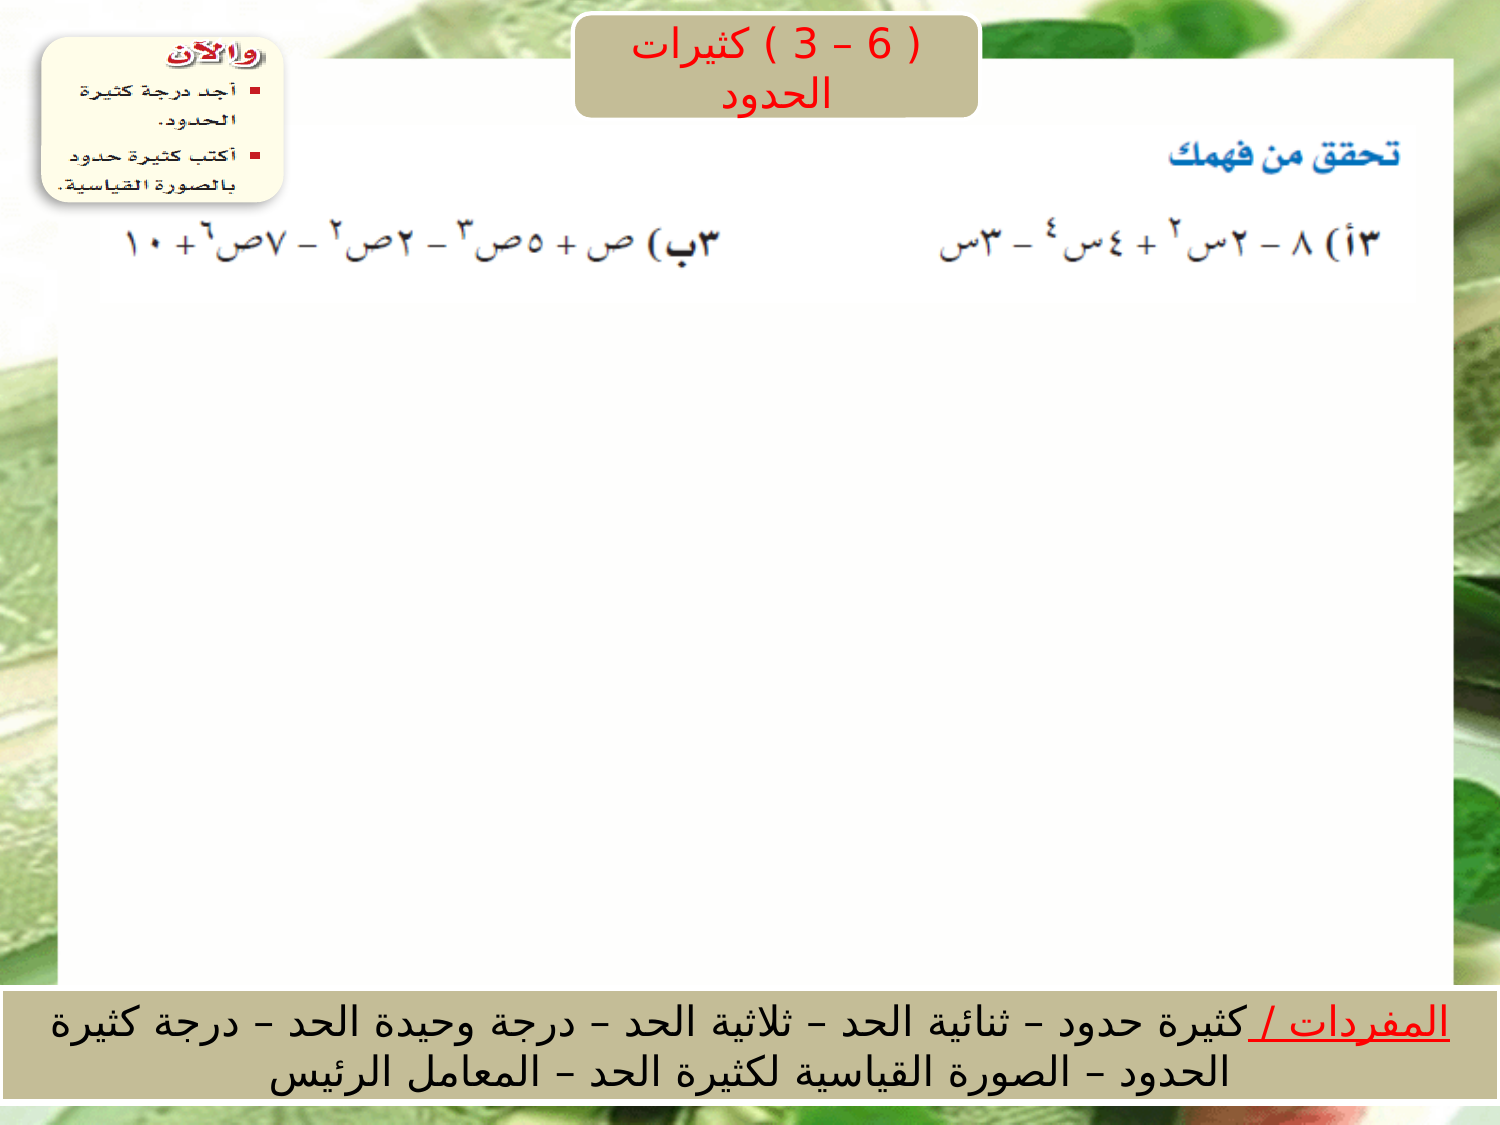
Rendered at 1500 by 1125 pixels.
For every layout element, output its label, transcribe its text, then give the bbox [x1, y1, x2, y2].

text_box المفردات / كثيرة حدود – ثنائية الحد – ثلاثية الحد – درجة وحيدة الحد – درجة كثيرة الحدود – الصورة القياسية لكثيرة الحد – المعامل الرئيس [0, 987, 1500, 1103]
picture [0, 0, 1500, 987]
picture [0, 1103, 1500, 1125]
text_box ( 6 – 3 ) كثيرات الحدود [570, 11, 983, 122]
